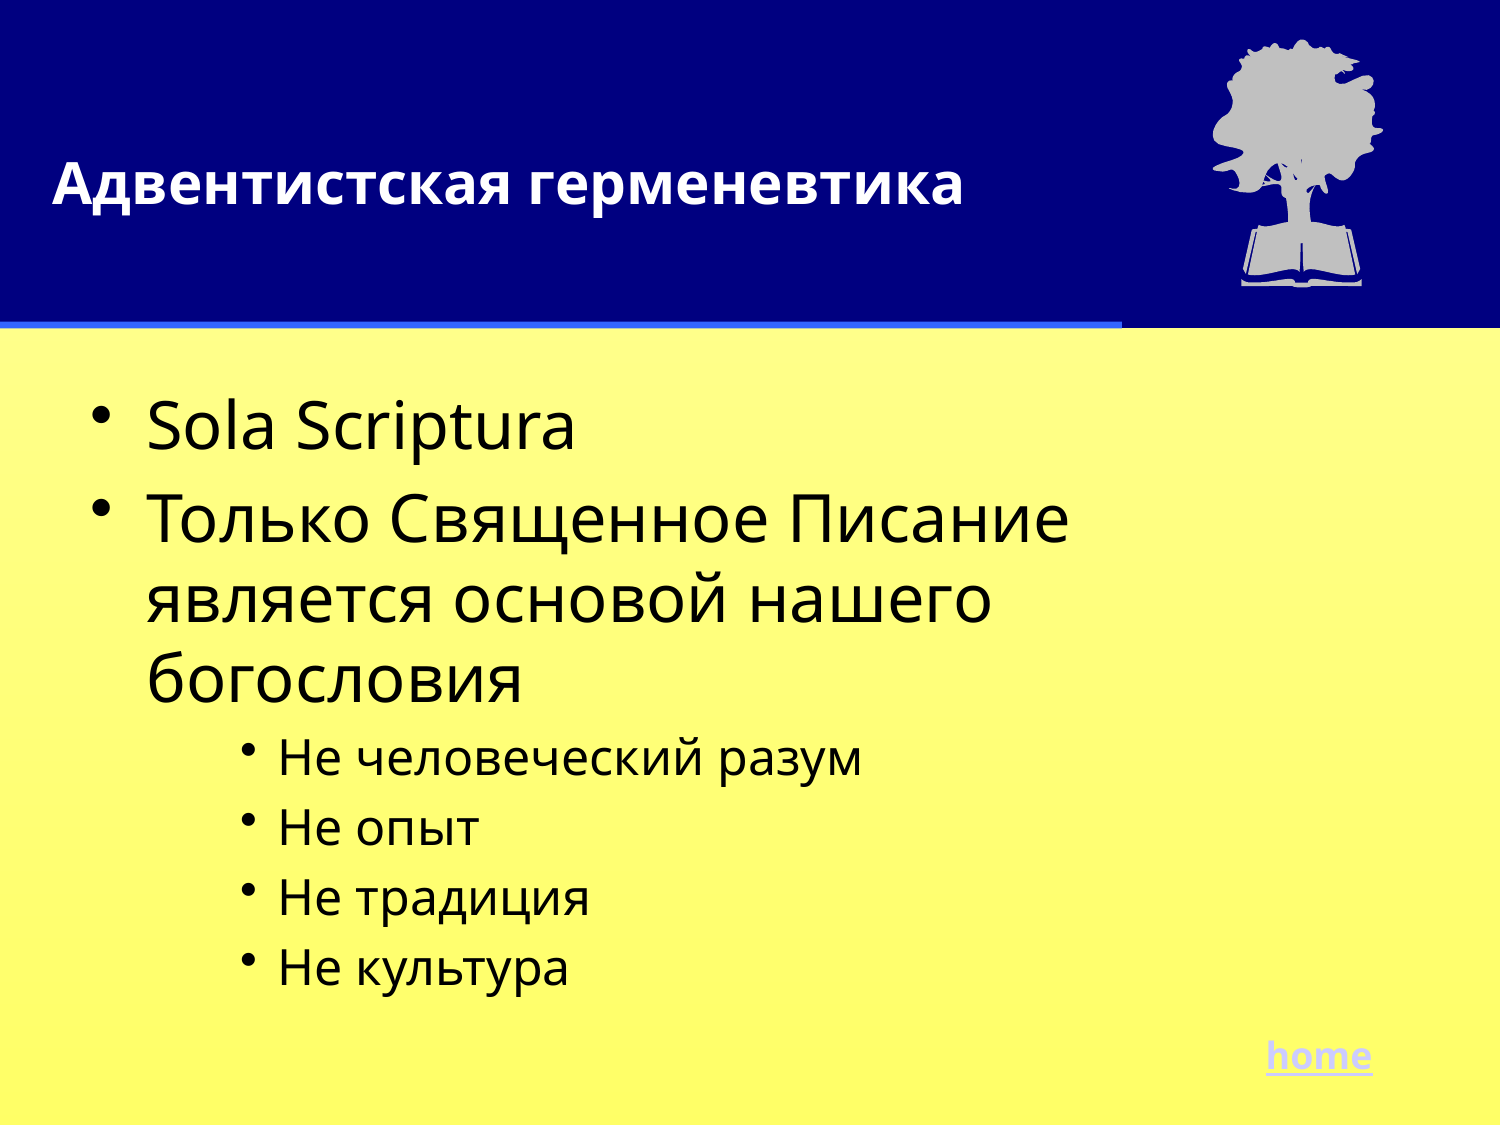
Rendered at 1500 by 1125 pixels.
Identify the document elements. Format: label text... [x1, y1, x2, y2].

list Sola Scriptura Только Священное Писание является основой нашего богословия Не человеческий разум Не опыт Не традиция Не культура [75, 375, 1350, 1075]
title Адвентистская герменевтика [37, 87, 1500, 275]
